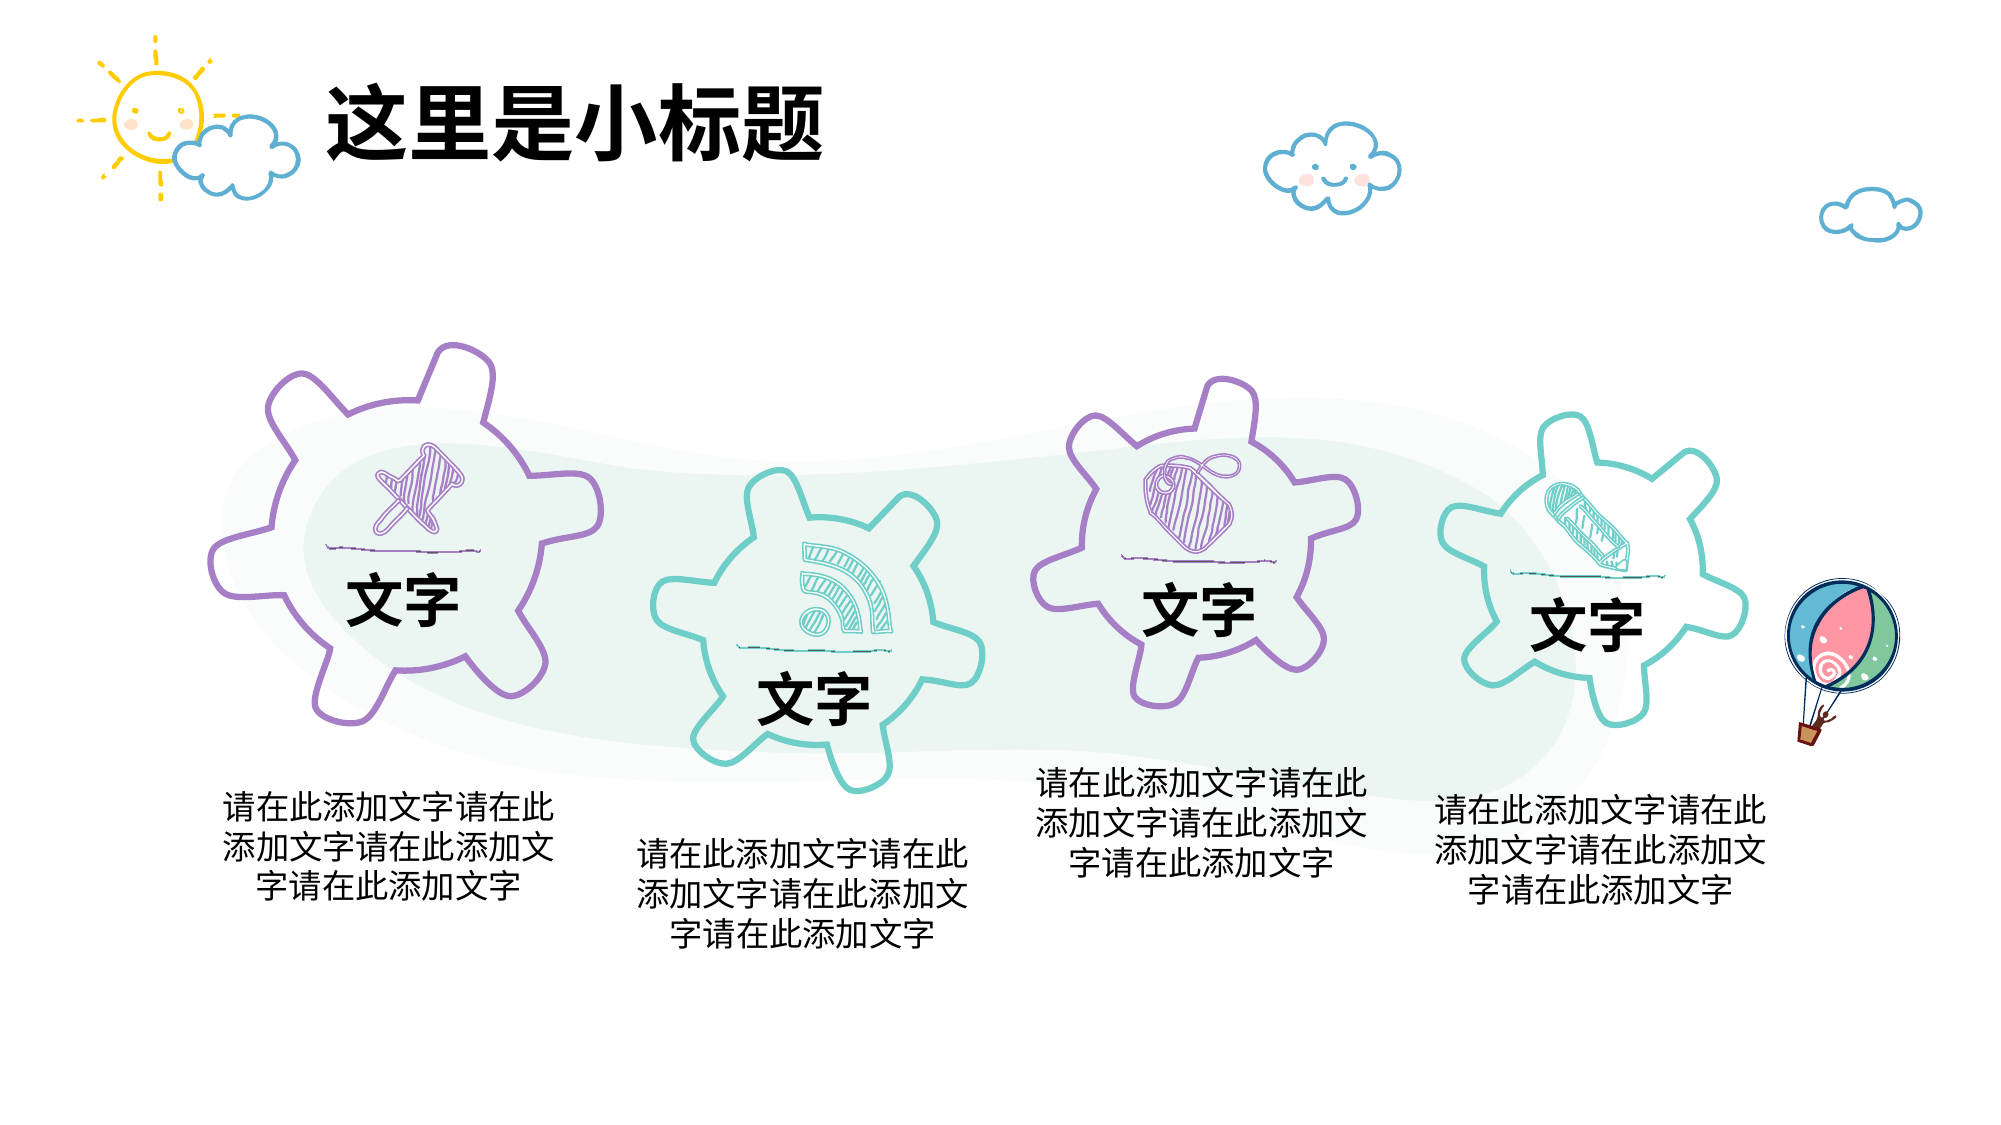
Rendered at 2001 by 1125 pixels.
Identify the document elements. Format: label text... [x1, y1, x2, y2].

text_box [1628, 667, 1648, 724]
text_box [1202, 377, 1256, 397]
text_box 请在此添加文字请在此添加文字请在此添加文字请在此添加文字 [1410, 781, 1792, 917]
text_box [1545, 482, 1630, 572]
text_box [418, 344, 494, 397]
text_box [799, 542, 893, 637]
text_box 请在此添加文字请在此添加文字请在此添加文字请在此添加文字 [198, 778, 580, 913]
text_box 文字 [1628, 581, 1666, 667]
text_box 请在此添加文字请在此添加文字请在此添加文字请在此添加文字 [612, 855, 994, 961]
text_box [209, 541, 222, 593]
text_box [270, 372, 334, 397]
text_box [373, 442, 465, 536]
picture [222, 397, 1628, 855]
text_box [1143, 453, 1241, 554]
text_box 请在此添加文字请在此添加文字请在此添加文字请在此添加文字 [1011, 855, 1393, 890]
text_box [1628, 575, 1666, 579]
picture [76, 33, 1924, 244]
picture [1766, 572, 1884, 739]
text_box [1628, 449, 1747, 652]
